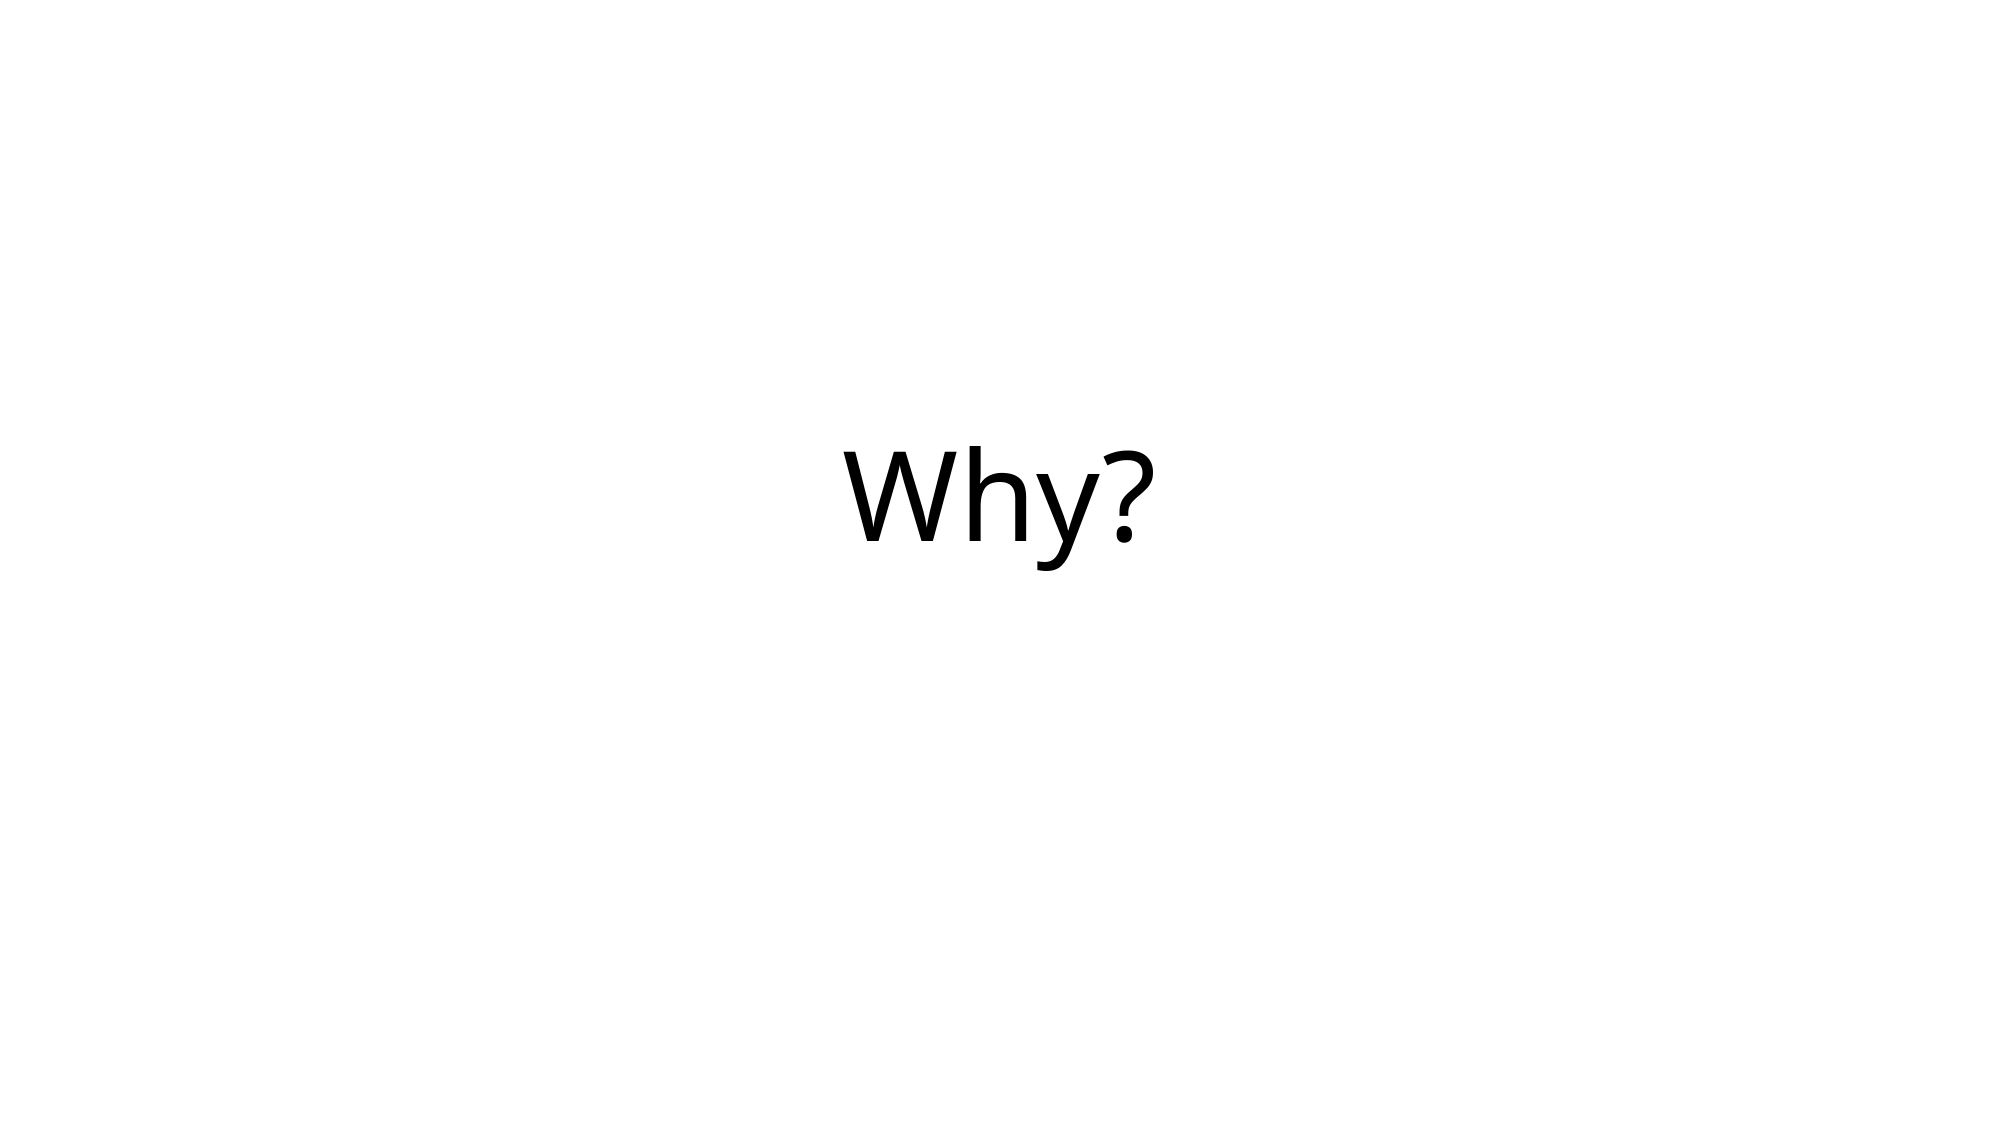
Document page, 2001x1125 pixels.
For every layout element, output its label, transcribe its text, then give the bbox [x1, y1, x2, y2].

title Why? [249, 184, 1750, 576]
